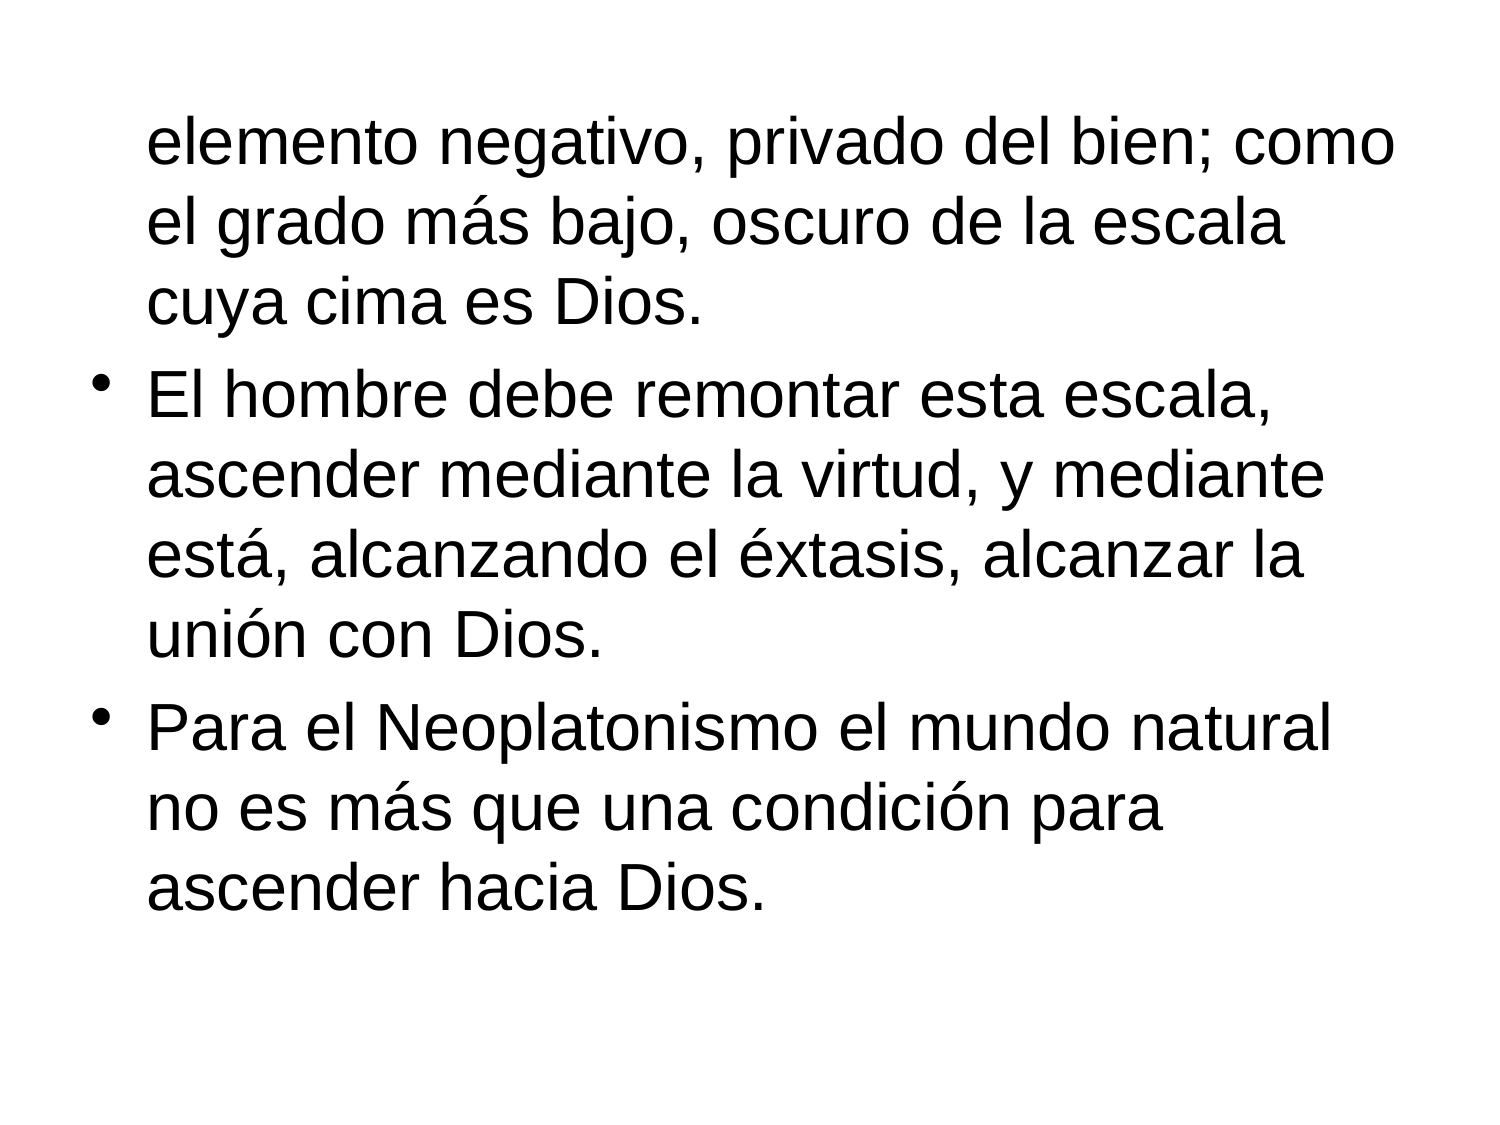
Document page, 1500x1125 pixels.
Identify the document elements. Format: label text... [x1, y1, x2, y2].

list elemento negativo, privado del bien; como el grado más bajo, oscuro de la escala cuya cima es Dios. El hombre debe remontar esta escala, ascender mediante la virtud, y mediante está, alcanzando el éxtasis, alcanzar la unión con Dios. Para el Neoplatonismo el mundo natural no es más que una condición para ascender hacia Dios. [74, 89, 1426, 1006]
